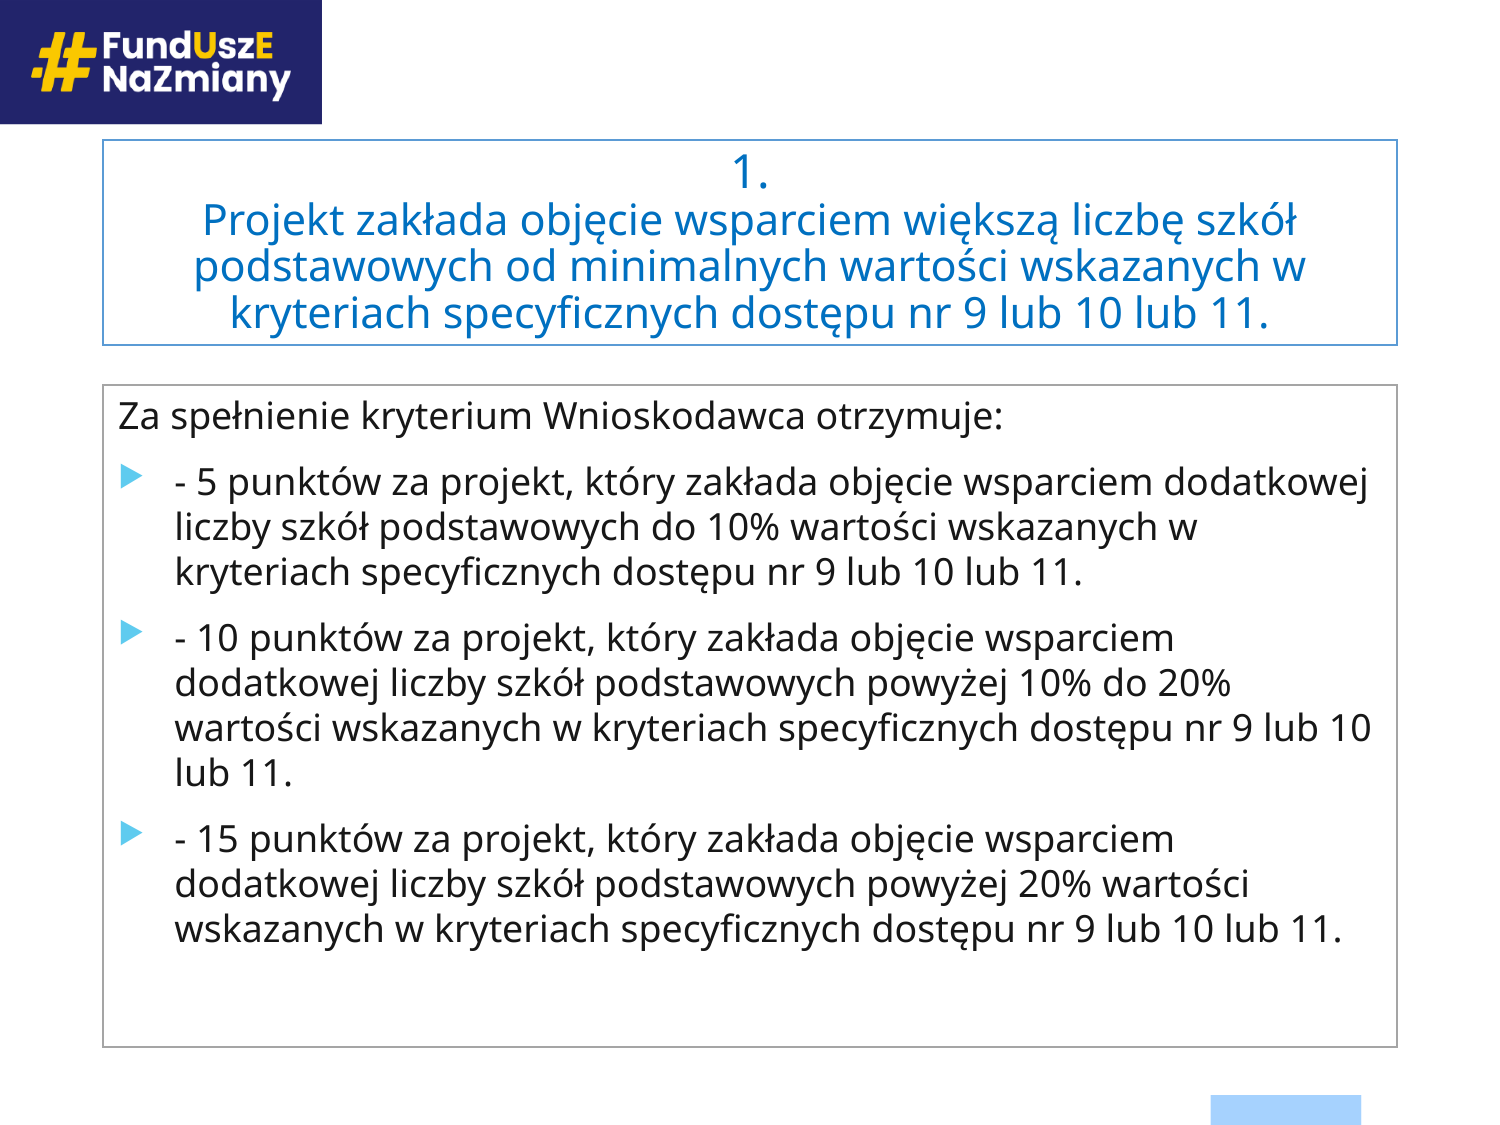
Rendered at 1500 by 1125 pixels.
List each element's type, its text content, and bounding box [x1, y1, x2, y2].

list Za spełnienie kryterium Wnioskodawca otrzymuje: - 5 punktów za projekt, który zakłada objęcie wsparciem dodatkowej liczby szkół podstawowych do 10% wartości wskazanych w kryteriach specyficznych dostępu nr 9 lub 10 lub 11. - 10 punktów za projekt, który zakłada objęcie wsparciem dodatkowej liczby szkół podstawowych powyżej 10% do 20% wartości wskazanych w kryteriach specyficznych dostępu nr 9 lub 10 lub 11. - 15 punktów za projekt, który zakłada objęcie wsparciem dodatkowej liczby szkół podstawowych powyżej 20% wartości wskazanych w kryteriach specyficznych dostępu nr 9 lub 10 lub 11. [102, 384, 1398, 1048]
title 1. Projekt zakłada objęcie wsparciem większą liczbę szkół podstawowych od minimalnych wartości wskazanych w kryteriach specyficznych dostępu nr 9 lub 10 lub 11. [102, 139, 1398, 346]
picture [0, 0, 1500, 1125]
